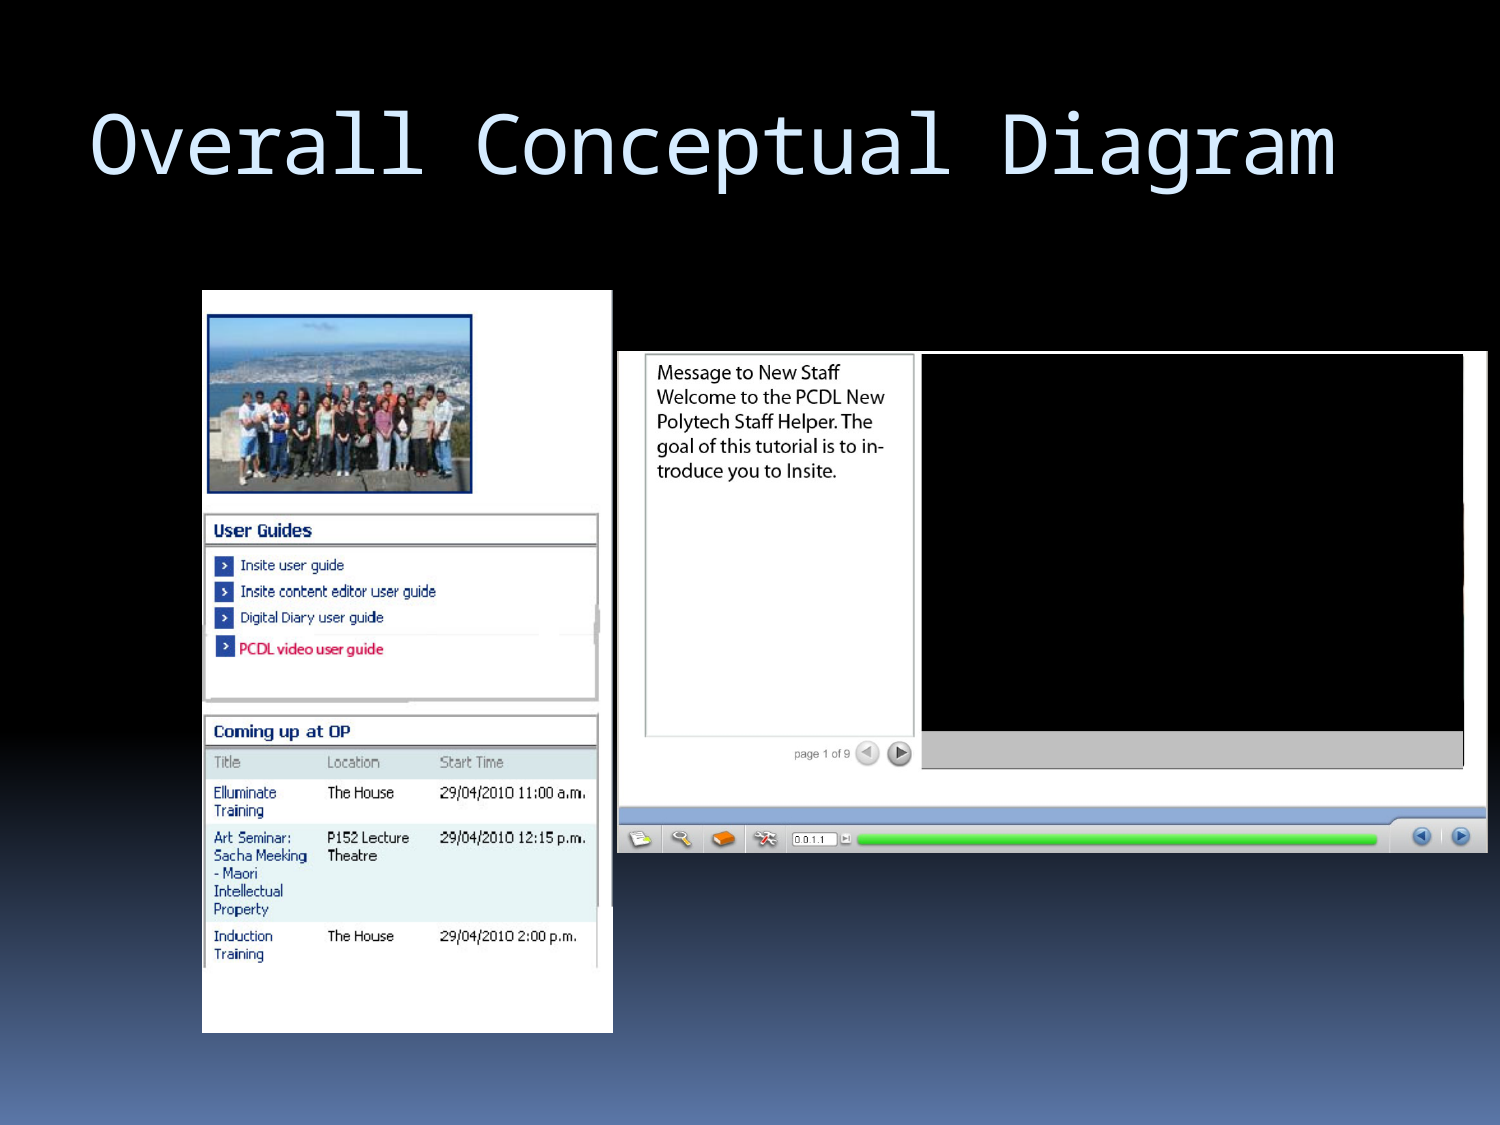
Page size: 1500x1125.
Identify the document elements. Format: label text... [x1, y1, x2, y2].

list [201, 289, 613, 1034]
title Overall Conceptual Diagram [75, 83, 1425, 234]
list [623, 351, 1488, 853]
